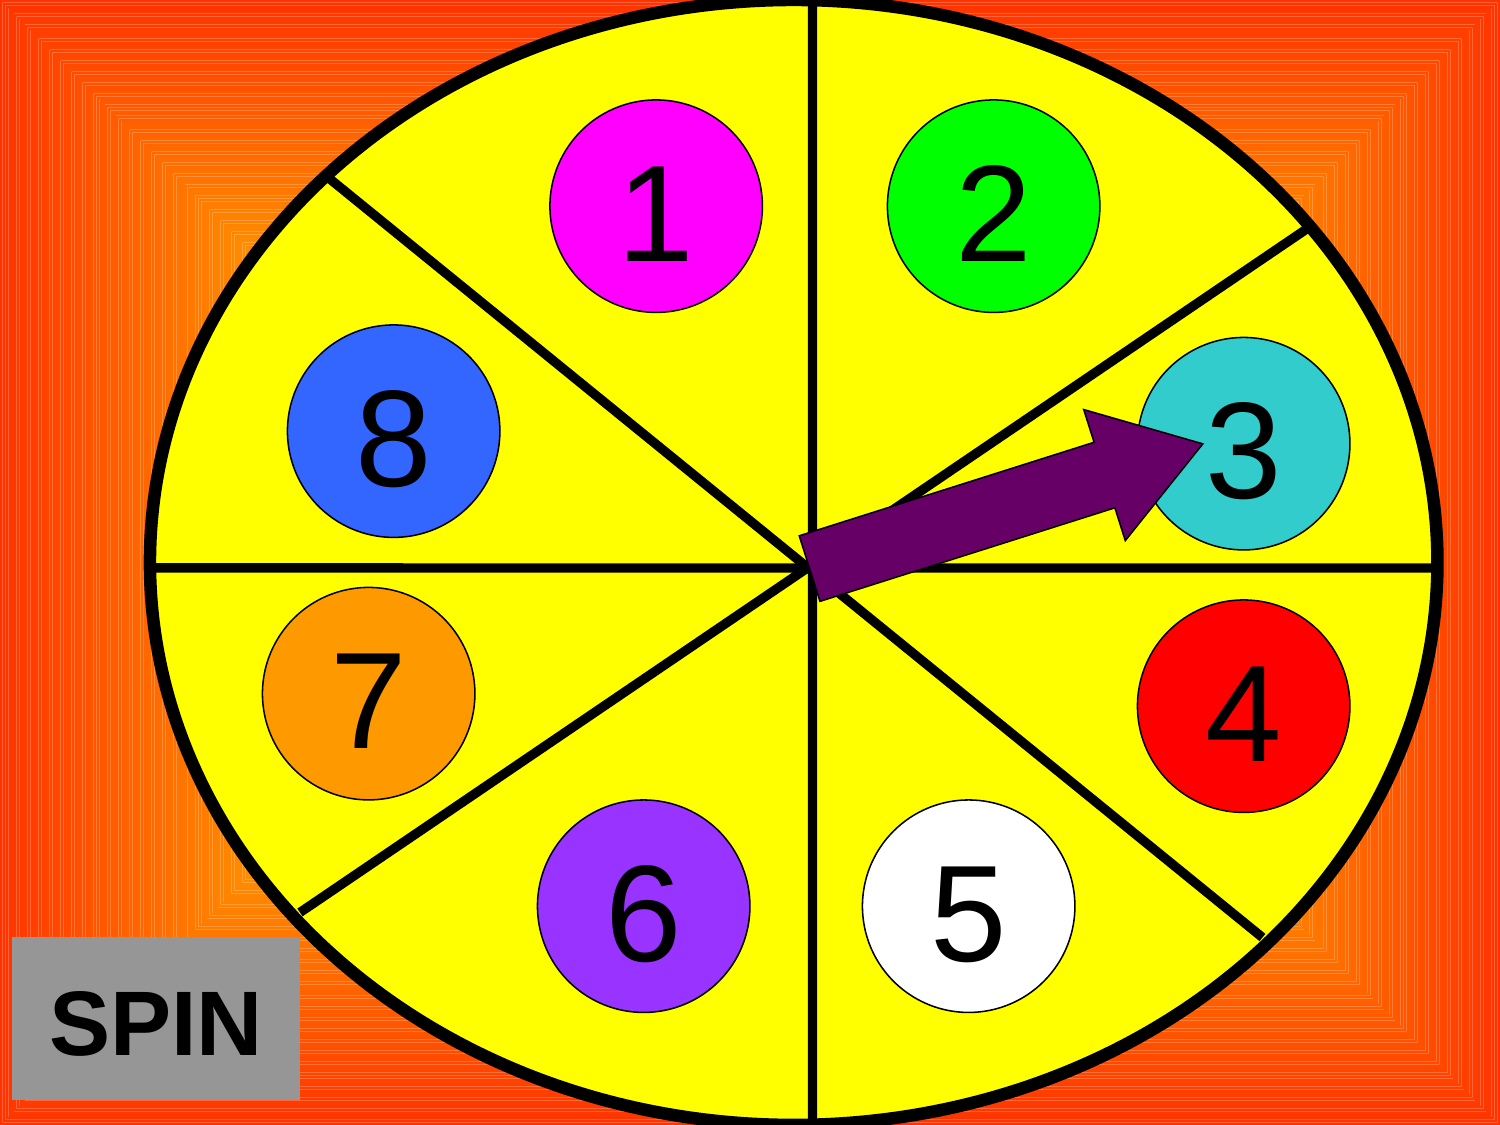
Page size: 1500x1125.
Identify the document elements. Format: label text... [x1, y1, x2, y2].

text_box [813, 0, 1438, 567]
text_box 1 [549, 99, 763, 313]
text_box [813, 568, 1438, 1125]
text_box 3 [1139, 337, 1350, 550]
text_box 6 [537, 799, 750, 1013]
text_box 8 [287, 324, 500, 538]
text_box [799, 409, 1203, 602]
text_box SPIN [12, 937, 300, 1100]
text_box 7 [262, 587, 475, 800]
text_box 2 [887, 99, 1100, 313]
text_box 4 [1137, 599, 1350, 813]
text_box [149, 0, 812, 1125]
text_box 5 [862, 799, 1075, 1013]
